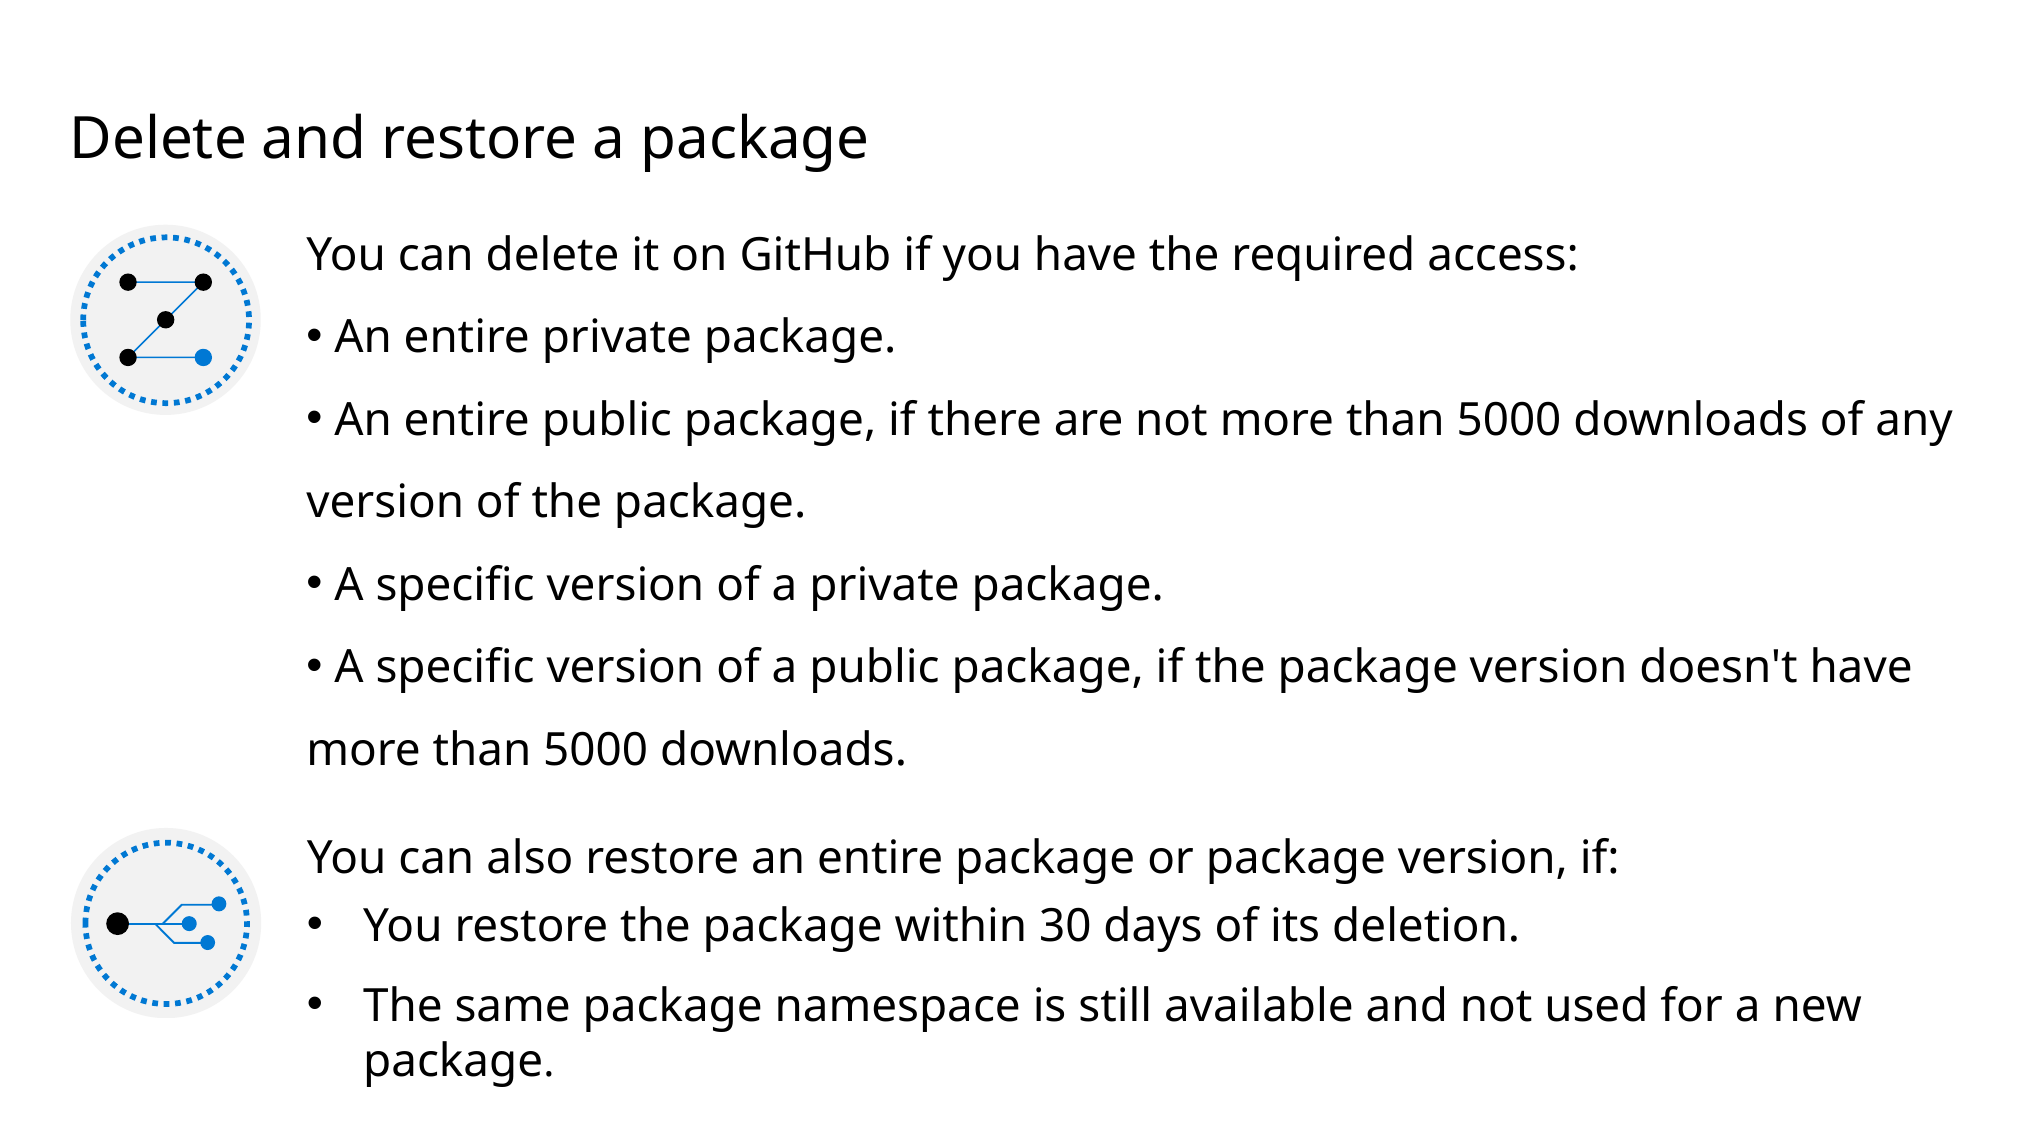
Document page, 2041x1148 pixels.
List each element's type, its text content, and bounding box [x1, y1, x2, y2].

picture [70, 827, 262, 1019]
title Delete and restore a package [70, 103, 1969, 172]
text_box You can also restore an entire package or package version, if: You restore the package within 30 days of its deletion. The same package namespace is still available and not used for a new package. [306, 827, 1969, 1086]
picture [69, 224, 261, 416]
text_box You can delete it on GitHub if you have the required access: An entire private package. An entire public package, if there are not more than 5000 downloads of any version of the package. A specific version of a private package. A specific version of a public package, if the package version doesn't have more than 5000 downloads. [306, 224, 1969, 775]
